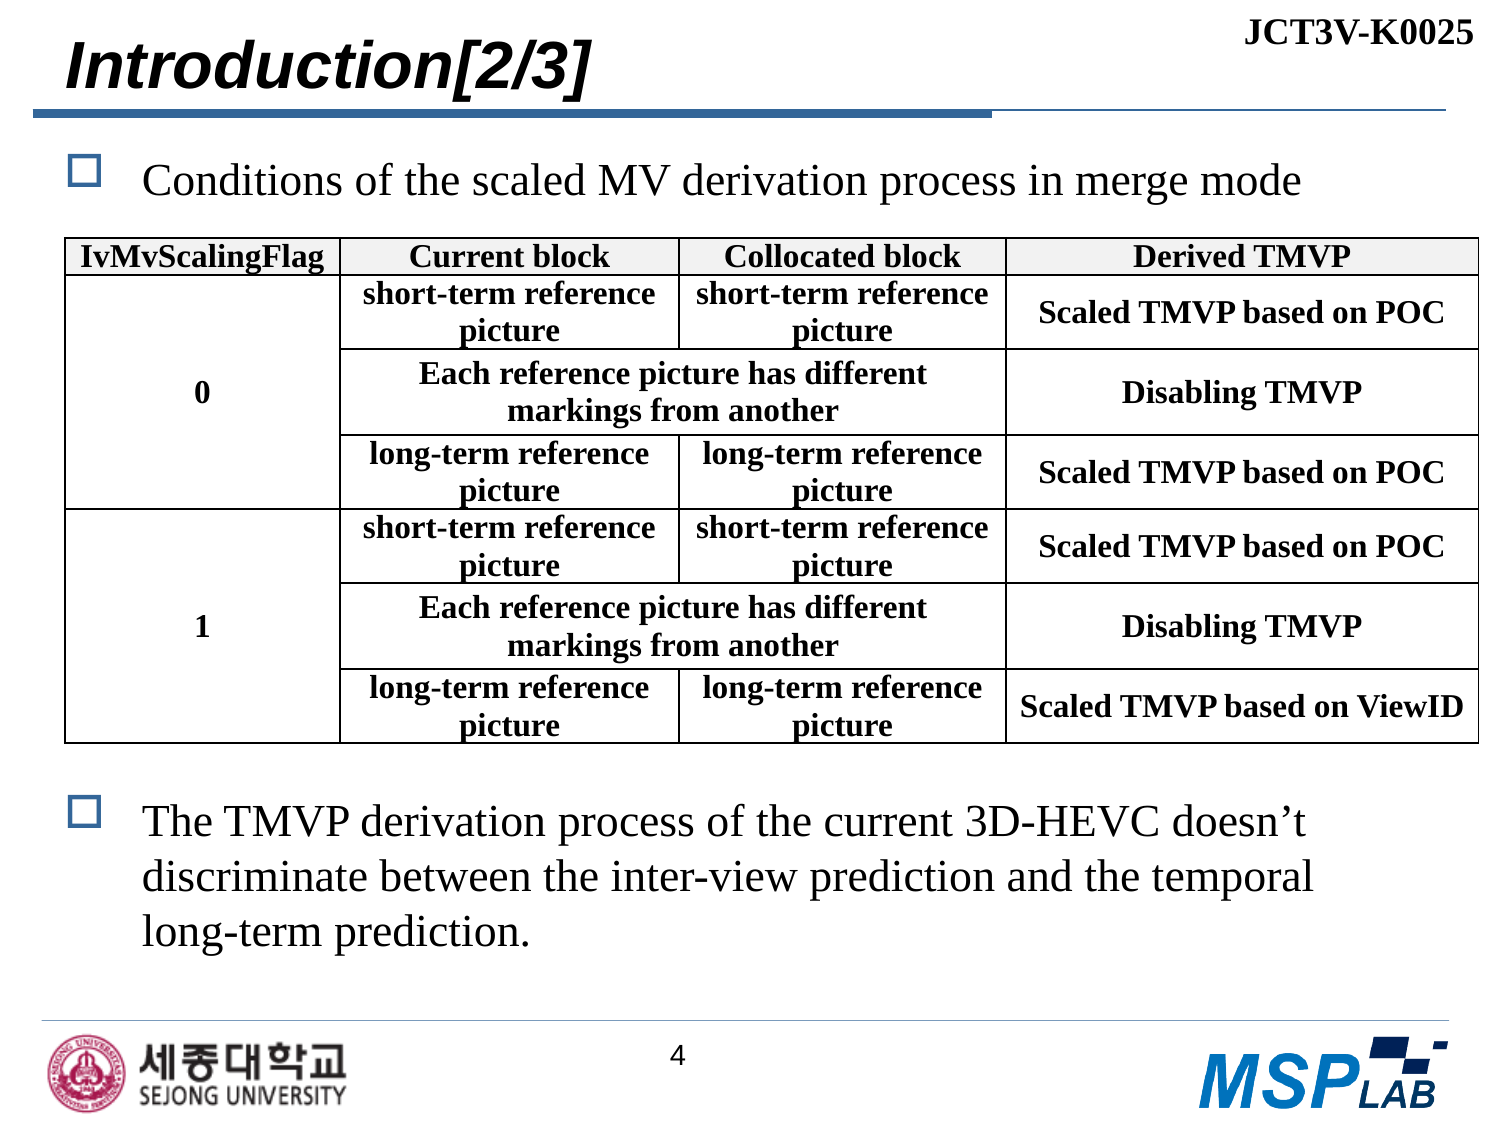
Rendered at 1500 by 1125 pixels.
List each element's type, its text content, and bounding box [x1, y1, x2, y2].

table_cell Disabling TMVP [1007, 350, 1478, 434]
table_cell Scaled TMVP based on ViewID [1007, 670, 1478, 742]
table_cell long-term reference picture [680, 436, 1005, 508]
table_cell short-term reference picture [680, 510, 1005, 582]
table_cell Each reference picture has different markings from another [341, 350, 1005, 434]
table_cell long-term reference picture [341, 670, 678, 742]
table_cell short-term reference picture [341, 276, 678, 348]
table_cell short-term reference picture [680, 276, 1005, 348]
table_cell short-term reference picture [341, 510, 678, 582]
table_cell Each reference picture has different markings from another [341, 584, 1005, 668]
list Conditions of the scaled MV derivation process in merge mode The TMVP derivation process of the current 3D-HEVC doesn’t discriminate between the inter-view prediction and the temporal long-term prediction. [49, 141, 1439, 1049]
table_cell Disabling TMVP [1007, 584, 1478, 668]
table_cell Scaled TMVP based on POC [1007, 510, 1478, 582]
table_header Derived TMVP [1007, 239, 1478, 274]
table_cell Scaled TMVP based on POC [1007, 436, 1478, 508]
title Introduction[2/3] [50, 14, 1433, 110]
table_cell 0 [66, 276, 339, 508]
table_cell Scaled TMVP based on POC [1007, 276, 1478, 348]
picture [41, 1030, 353, 1118]
table_header Collocated block [680, 239, 1005, 274]
table_cell long-term reference picture [680, 670, 1005, 742]
table_cell long-term reference picture [341, 436, 678, 508]
table_header Current block [341, 239, 678, 274]
table_header IvMvScalingFlag [66, 239, 339, 274]
table_cell 1 [66, 510, 339, 742]
picture [1197, 1034, 1454, 1113]
